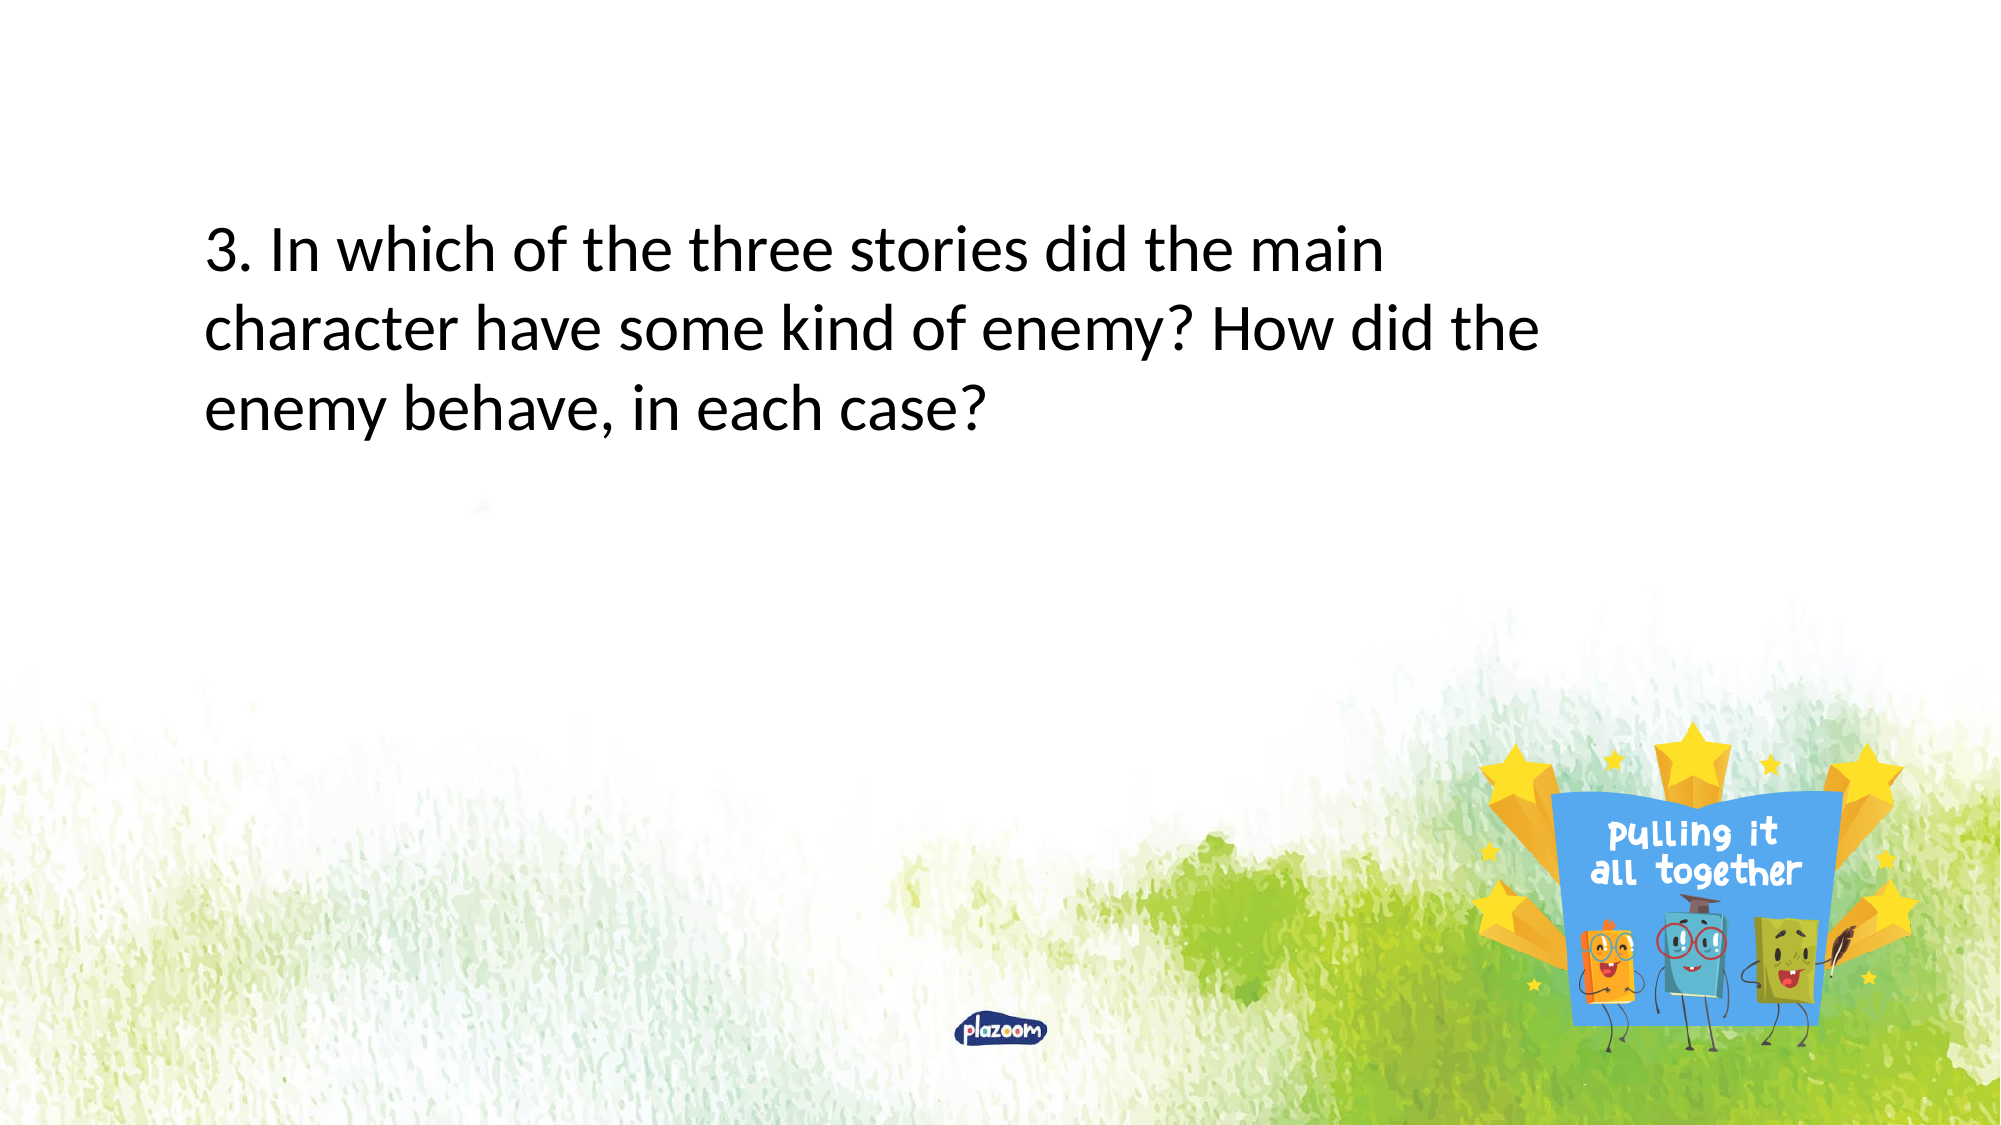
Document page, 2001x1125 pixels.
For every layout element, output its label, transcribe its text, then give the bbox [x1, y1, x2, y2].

text_box 3. In which of the three stories did the main character have some kind of enemy? How did the enemy behave, in each case? [189, 196, 1559, 452]
picture [0, 0, 2000, 1125]
